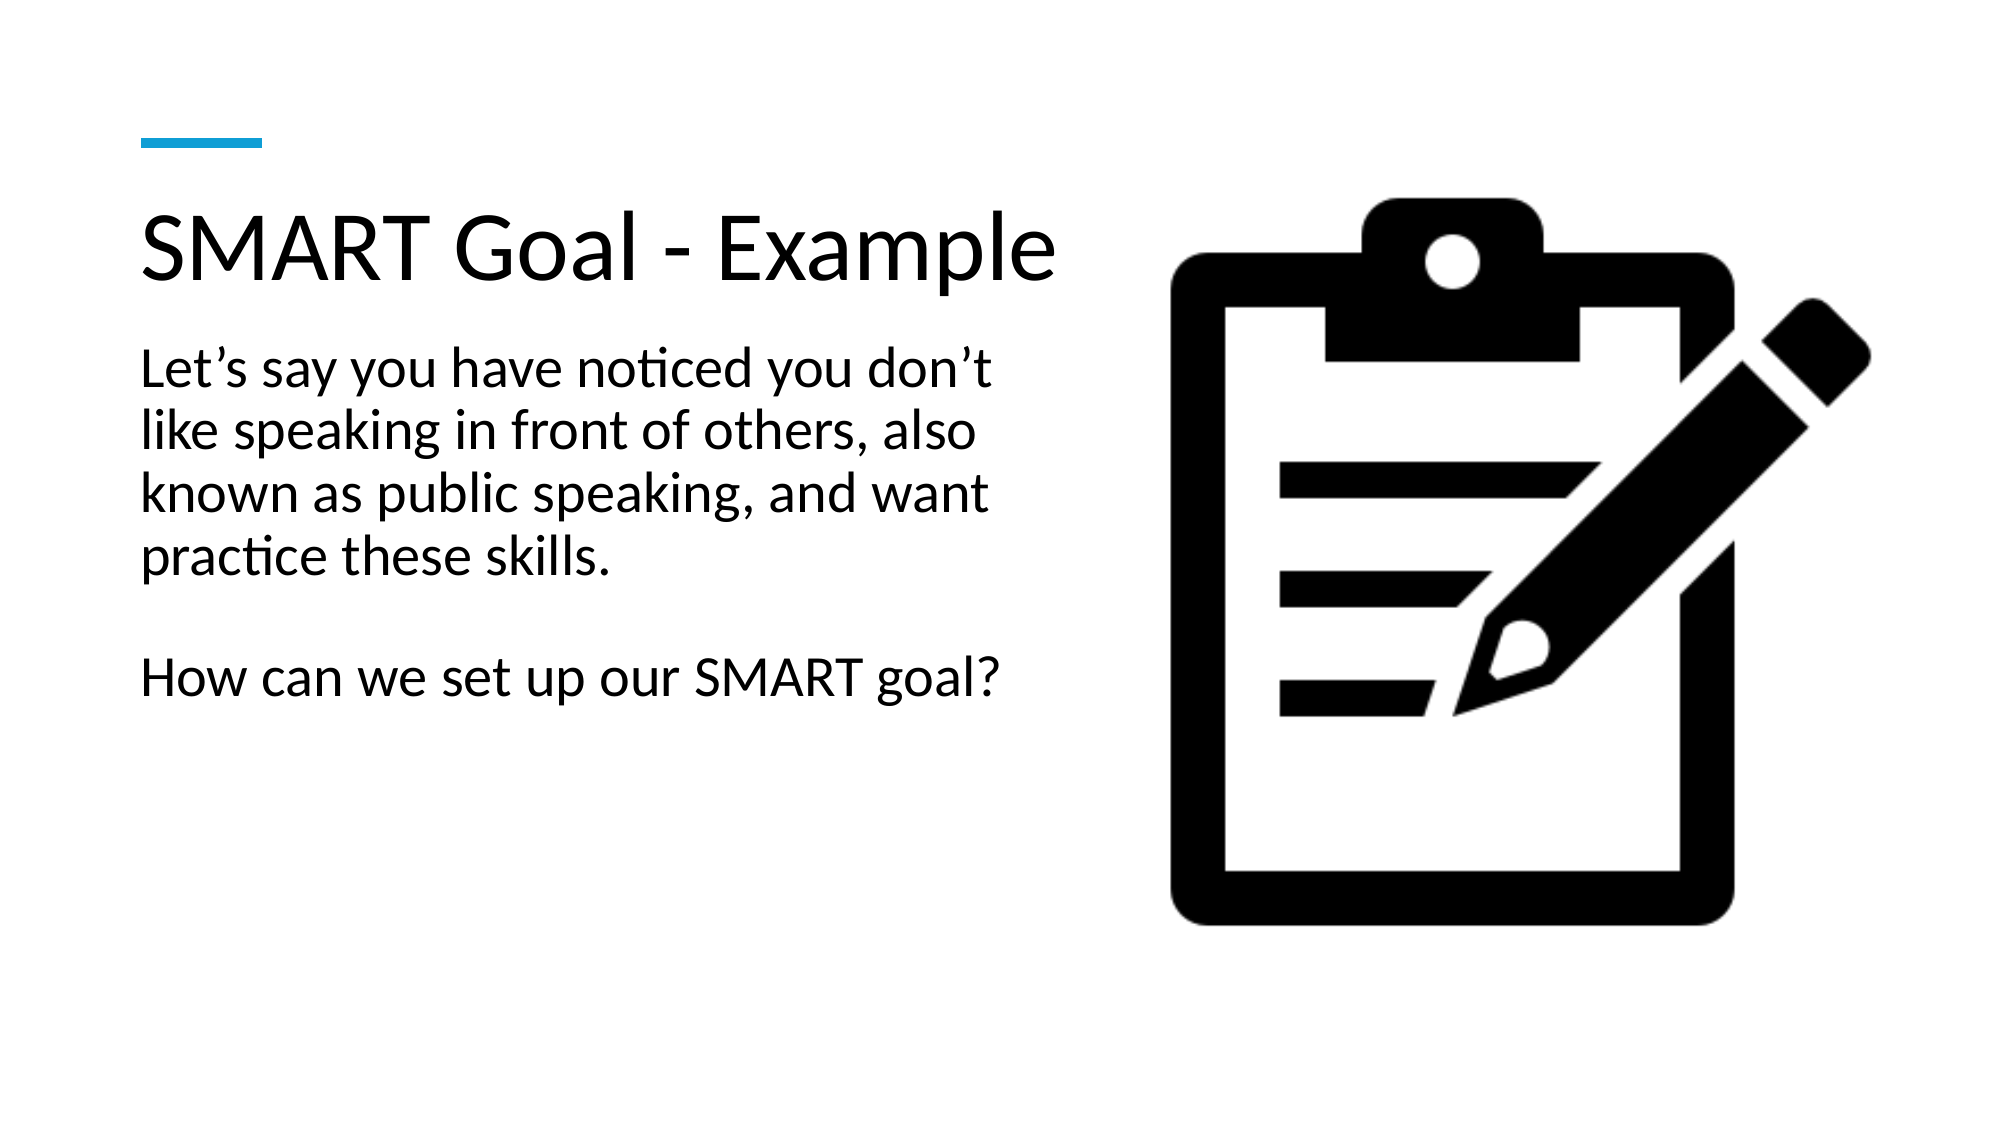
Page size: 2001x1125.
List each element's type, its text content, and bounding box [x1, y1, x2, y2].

list Let’s say you have noticed you don’t like speaking in front of others, also known as public speaking, and want practice these skills. How can we set up our SMART goal? [124, 329, 1045, 1091]
title SMART Goal - Example [124, 186, 1043, 329]
picture [1043, 125, 1917, 1000]
